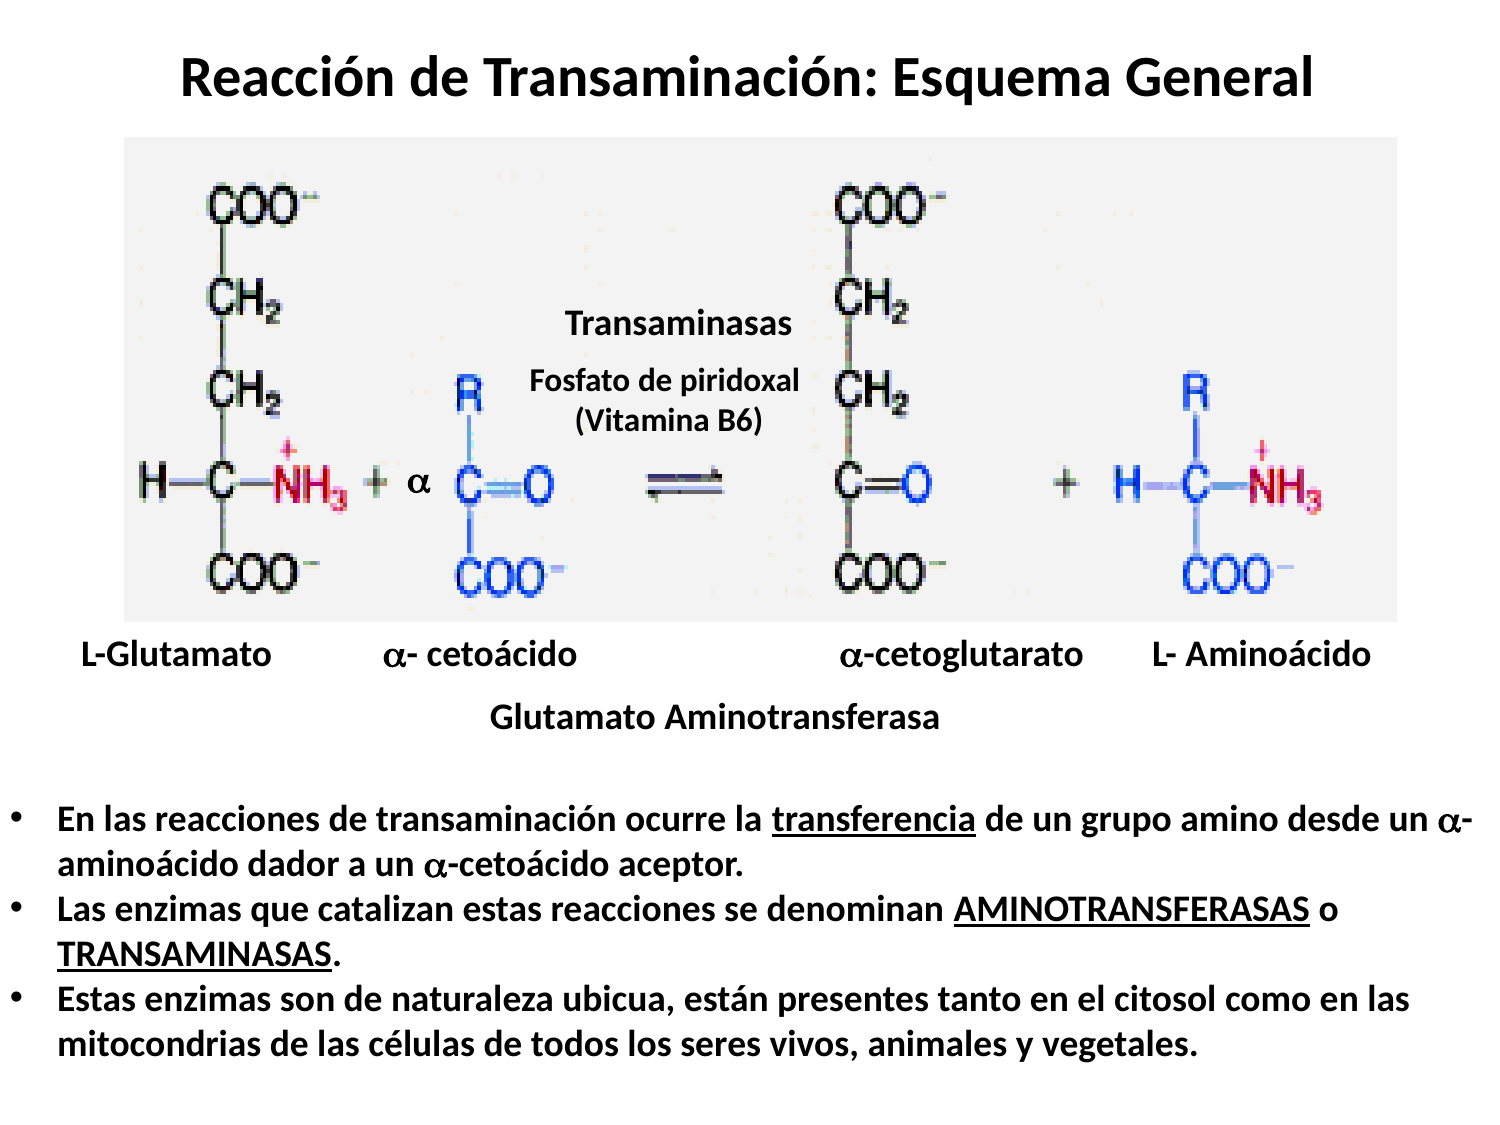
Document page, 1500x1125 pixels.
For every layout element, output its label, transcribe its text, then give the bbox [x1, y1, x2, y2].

text_box En las reacciones de transaminación ocurre la transferencia de un grupo amino desde un a-aminoácido dador a un a-cetoácido aceptor. Las enzimas que catalizan estas reacciones se denominan AMINOTRANSFERASAS o TRANSAMINASAS. Estas enzimas son de naturaleza ubicua, están presentes tanto en el citosol como en las mitocondrias de las células de todos los seres vivos, animales y vegetales. [0, 786, 1500, 1072]
text_box Glutamato Aminotransferasa [475, 684, 956, 745]
text_box Reacción de Transaminación: Esquema General [97, 31, 1398, 158]
picture [123, 136, 1398, 622]
text_box L-Glutamato a- cetoácido a-cetoglutarato L- Aminoácido [66, 621, 1429, 682]
